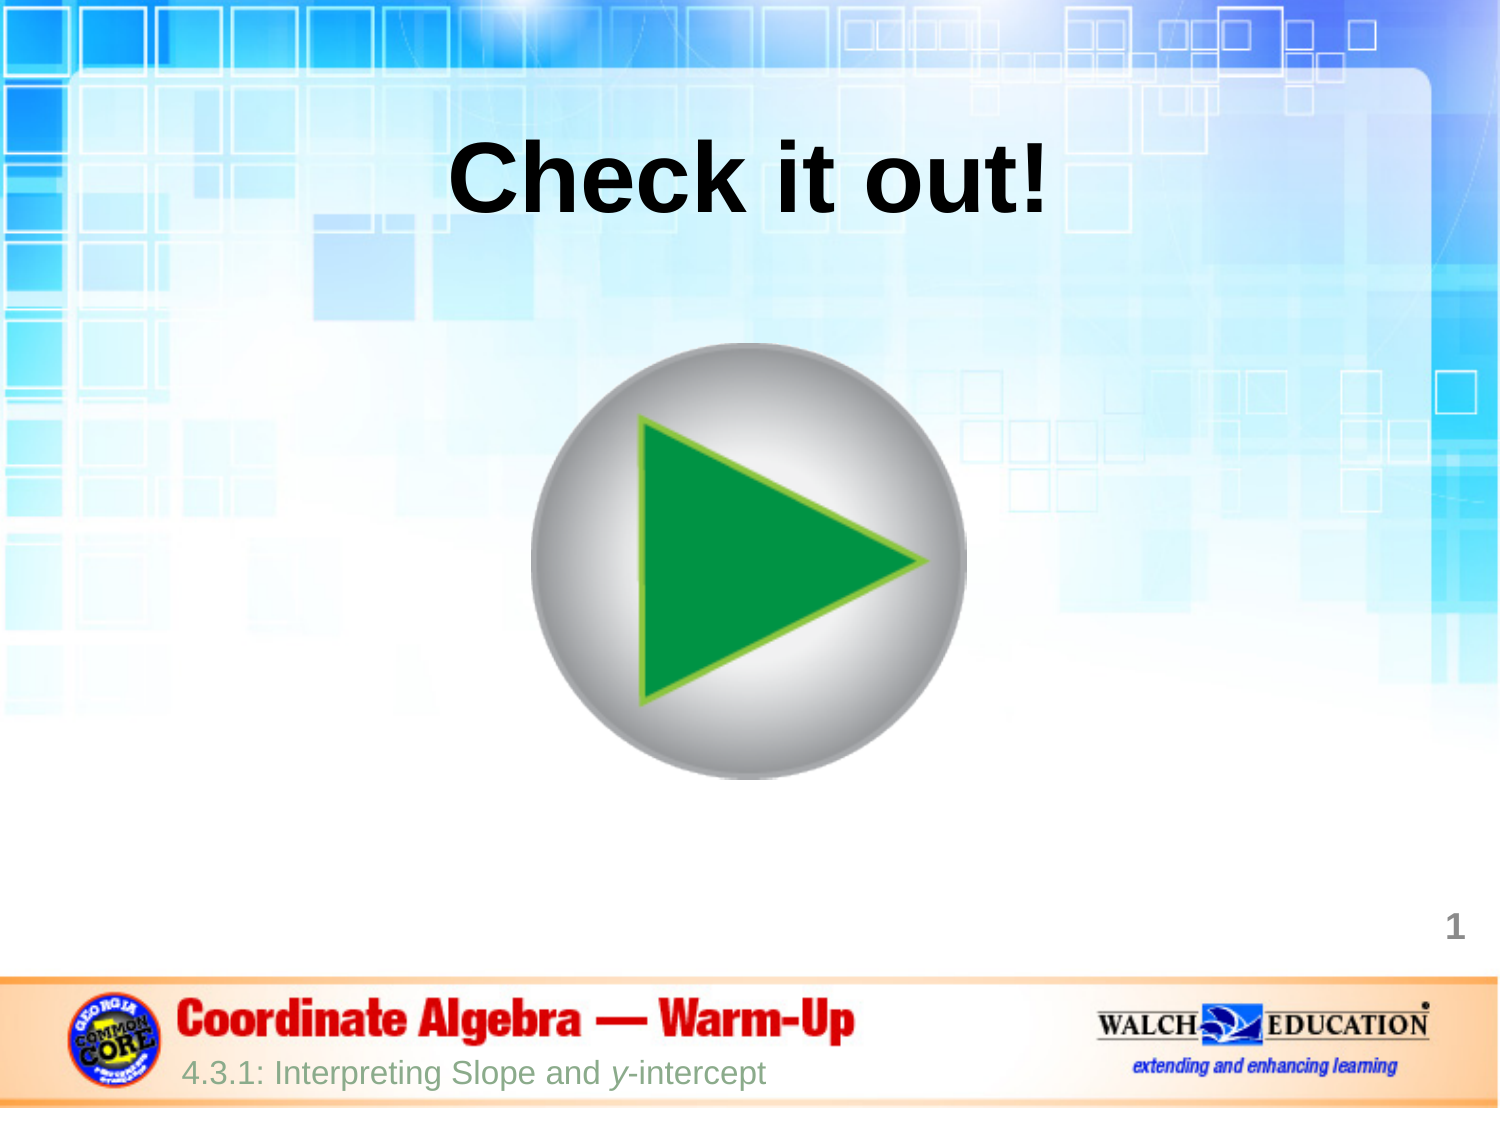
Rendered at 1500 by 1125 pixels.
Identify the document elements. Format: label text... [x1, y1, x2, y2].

picture [0, 0, 1500, 1108]
subtitle Check it out! [105, 105, 1394, 925]
footer 4.3.1: Interpreting Slope and y-intercept [166, 1048, 1065, 1094]
slide_number 1 [1361, 901, 1481, 949]
